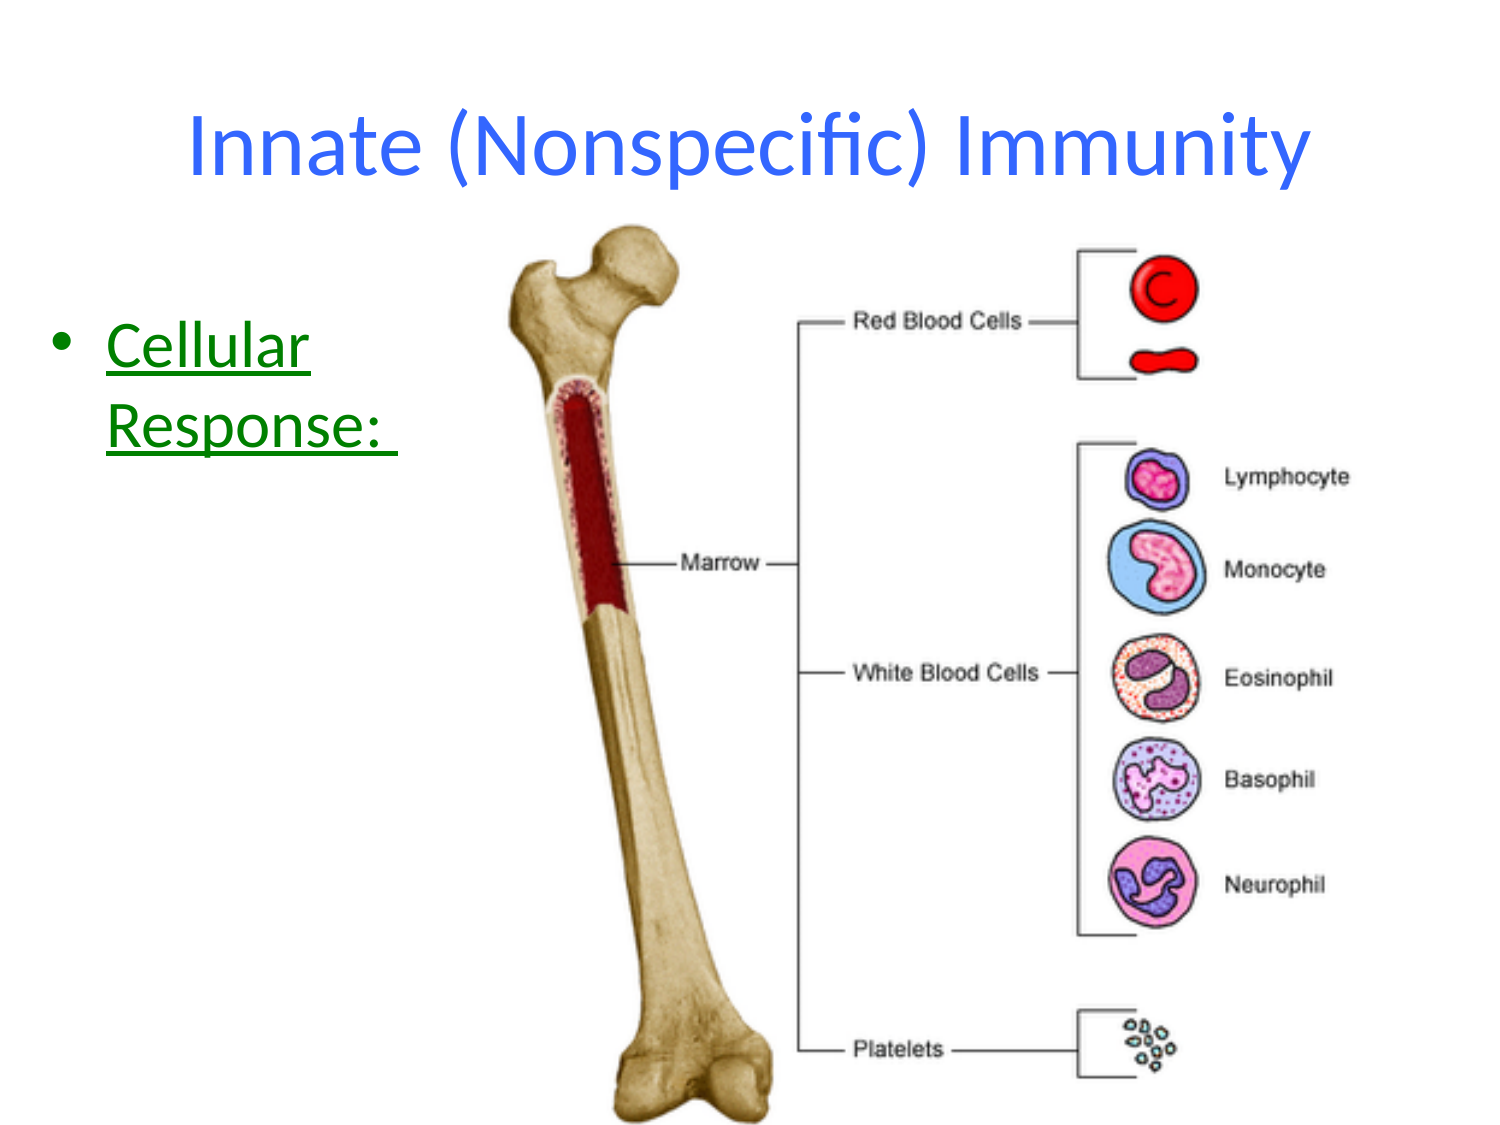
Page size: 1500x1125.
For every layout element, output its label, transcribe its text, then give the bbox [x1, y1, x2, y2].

list Cellular Response: [35, 292, 475, 987]
title Innate (Nonspecific) Immunity [75, 45, 1425, 233]
picture [480, 222, 1407, 1125]
